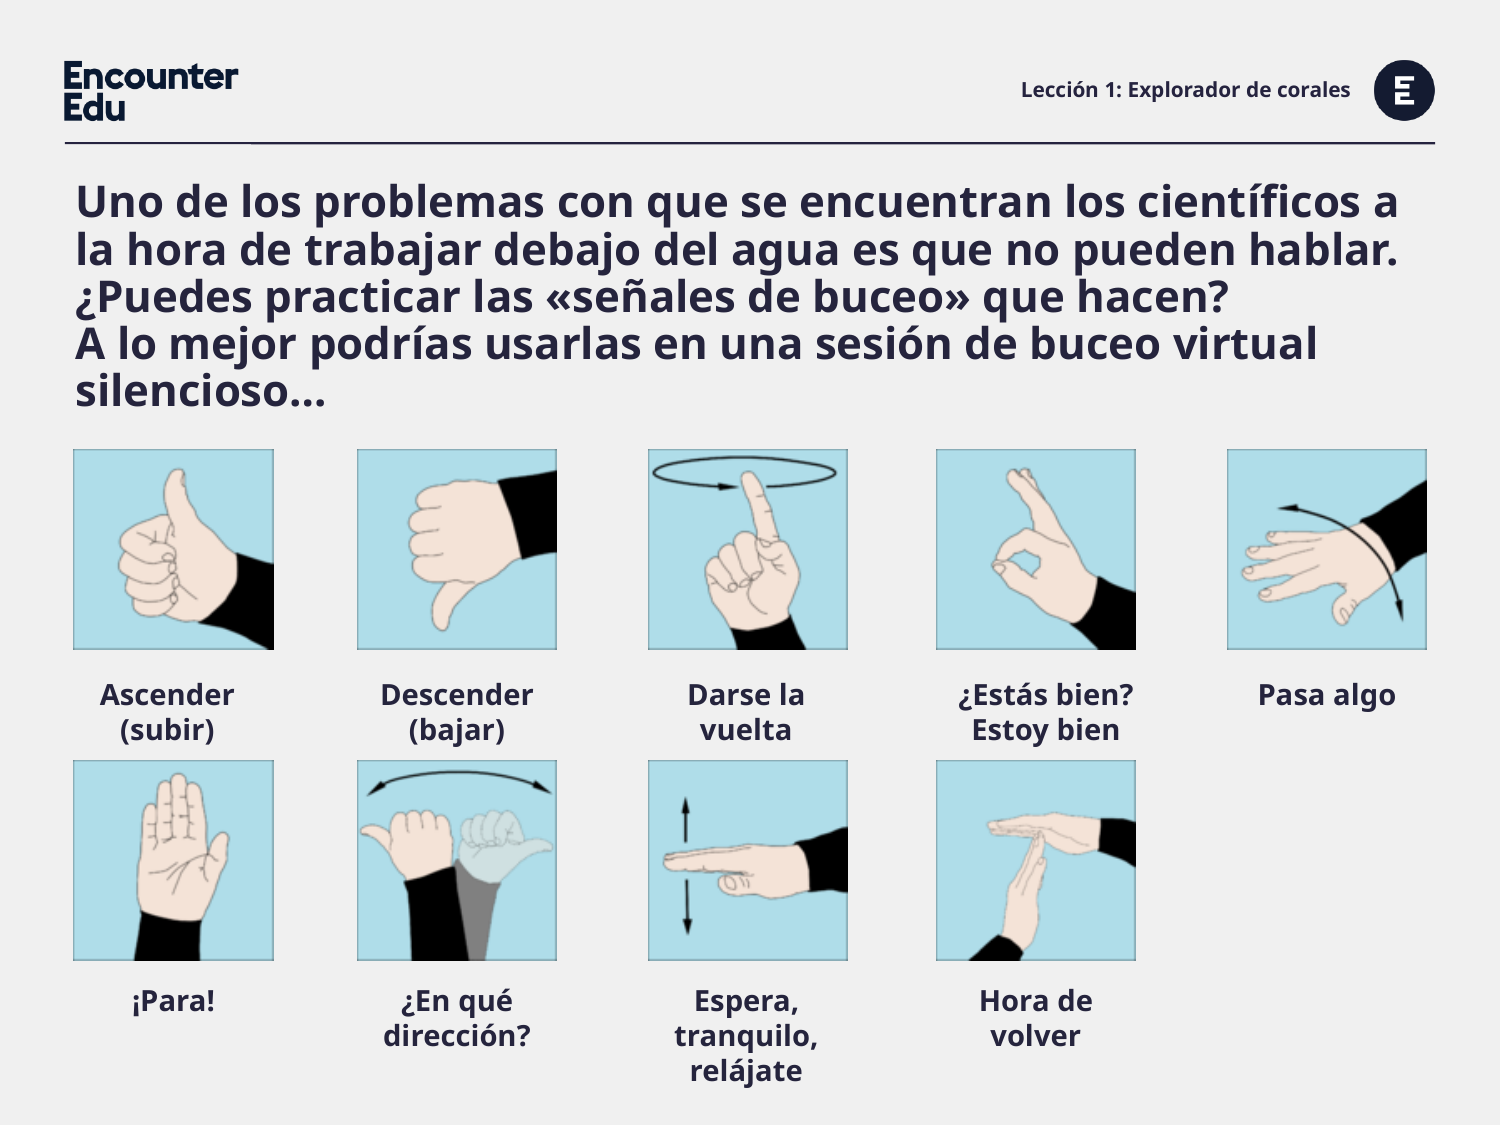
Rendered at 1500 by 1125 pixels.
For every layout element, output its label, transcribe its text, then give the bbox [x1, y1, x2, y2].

text_box Hora de volver [936, 974, 1136, 1060]
picture [73, 449, 274, 650]
picture [356, 449, 558, 650]
picture [1226, 449, 1427, 650]
text_box Uno de los problemas con que se encuentran los científicos a la hora de trabajar debajo del agua es que no pueden hablar. ¿Puedes practicar las «señales de buceo» que hacen? A lo mejor podrías usarlas en una sesión de buceo virtual silencioso… [67, 255, 1427, 341]
picture [935, 760, 1136, 961]
picture [647, 760, 849, 961]
text_box Ascender (subir) [73, 668, 262, 754]
picture [356, 760, 558, 961]
picture [60, 59, 243, 122]
text_box ¿Estás bien? Estoy bien [936, 668, 1156, 754]
picture [73, 760, 274, 961]
text_box ¿En qué dirección? [357, 974, 557, 1060]
text_box Descender (bajar) [357, 668, 557, 754]
picture [647, 449, 849, 650]
text_box ¡Para! [73, 974, 274, 1025]
picture [935, 449, 1136, 650]
title Lección 1: Explorador de corales [749, 67, 1359, 114]
text_box Espera, tranquilo, relájate [646, 974, 847, 1095]
picture [1372, 58, 1436, 122]
text_box Darse la vuelta [646, 668, 847, 754]
text_box Pasa algo [1227, 668, 1427, 719]
